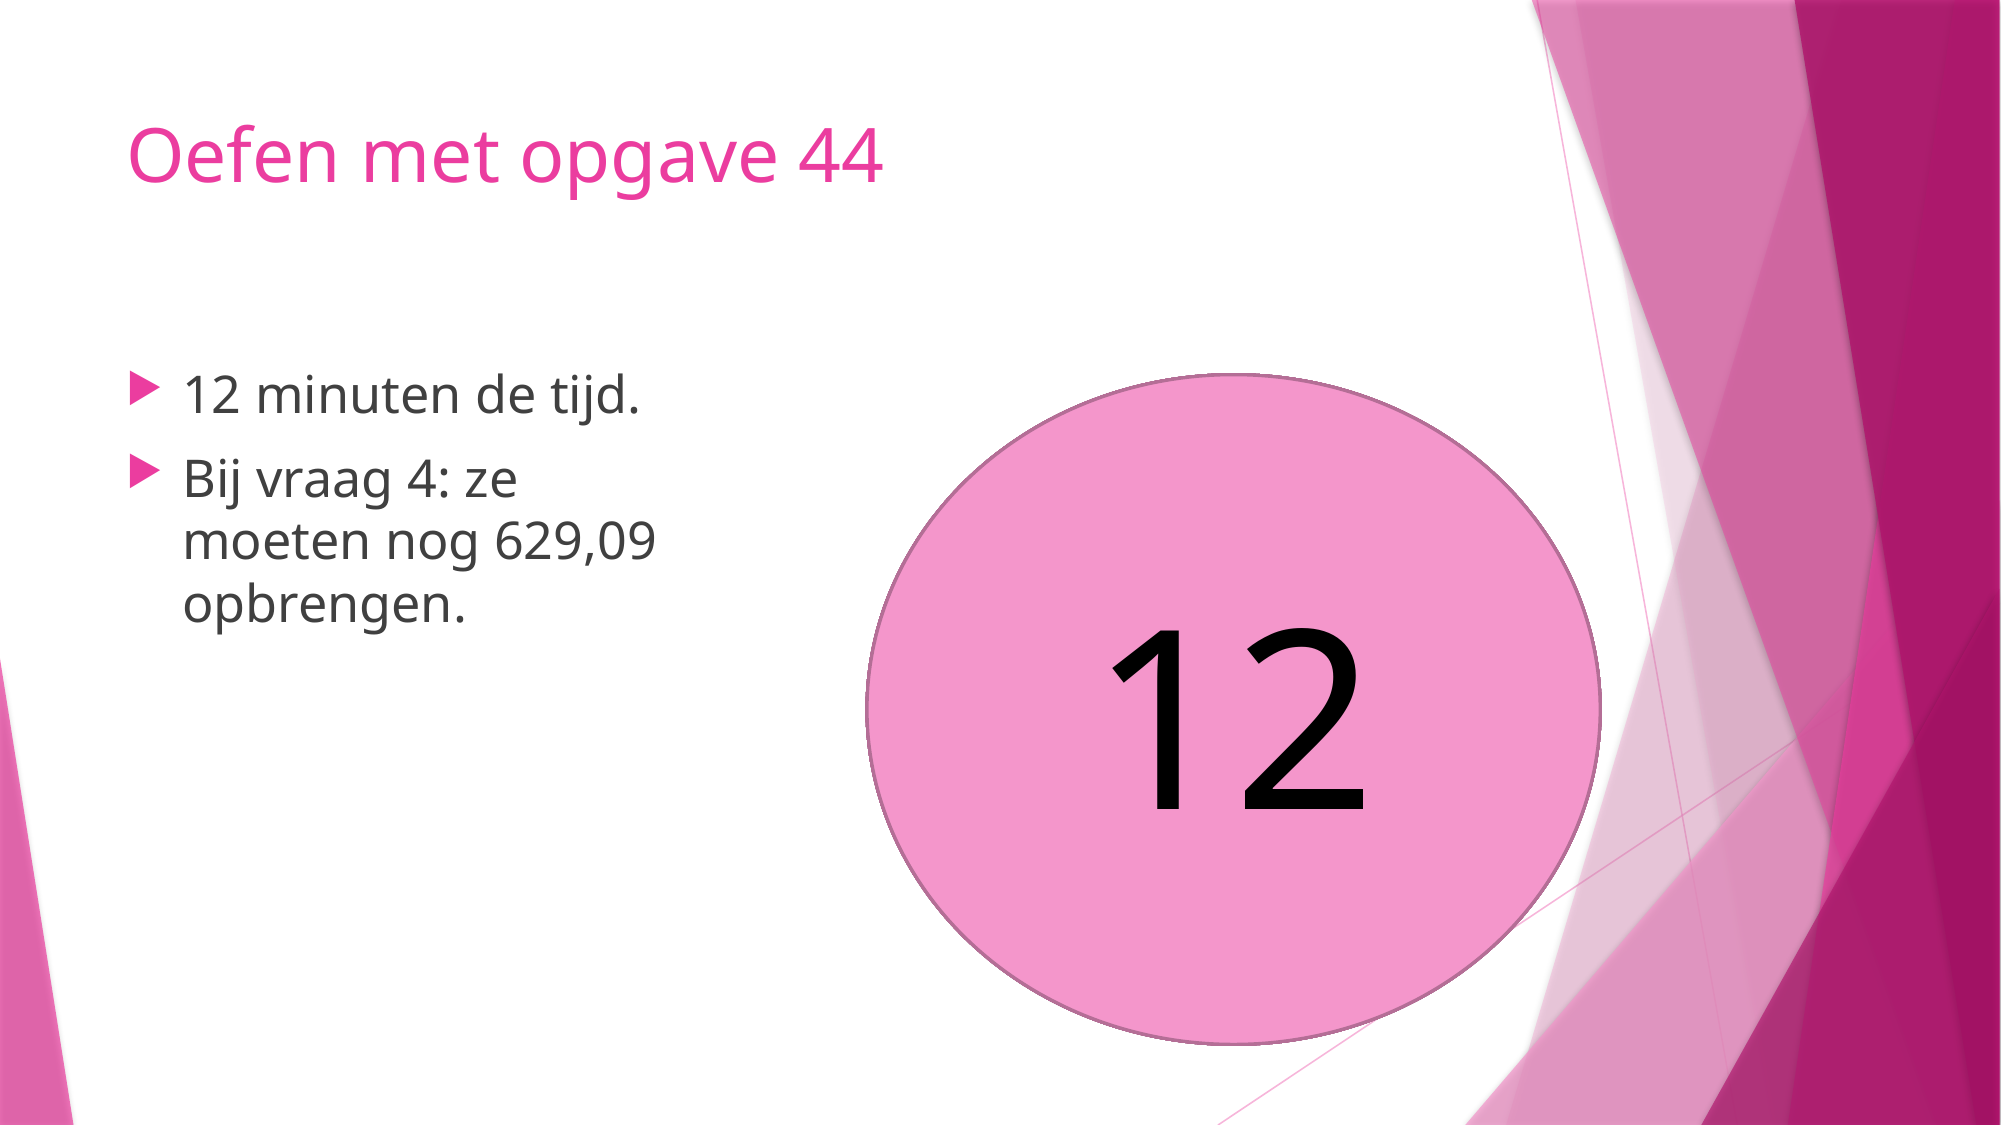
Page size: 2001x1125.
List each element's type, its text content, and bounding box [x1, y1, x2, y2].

text_box 12 [865, 373, 1602, 1046]
list 12 minuten de tijd. Bij vraag 4: ze moeten nog 629,09 opbrengen. [111, 354, 689, 960]
title Oefen met opgave 44 [111, 99, 1522, 317]
